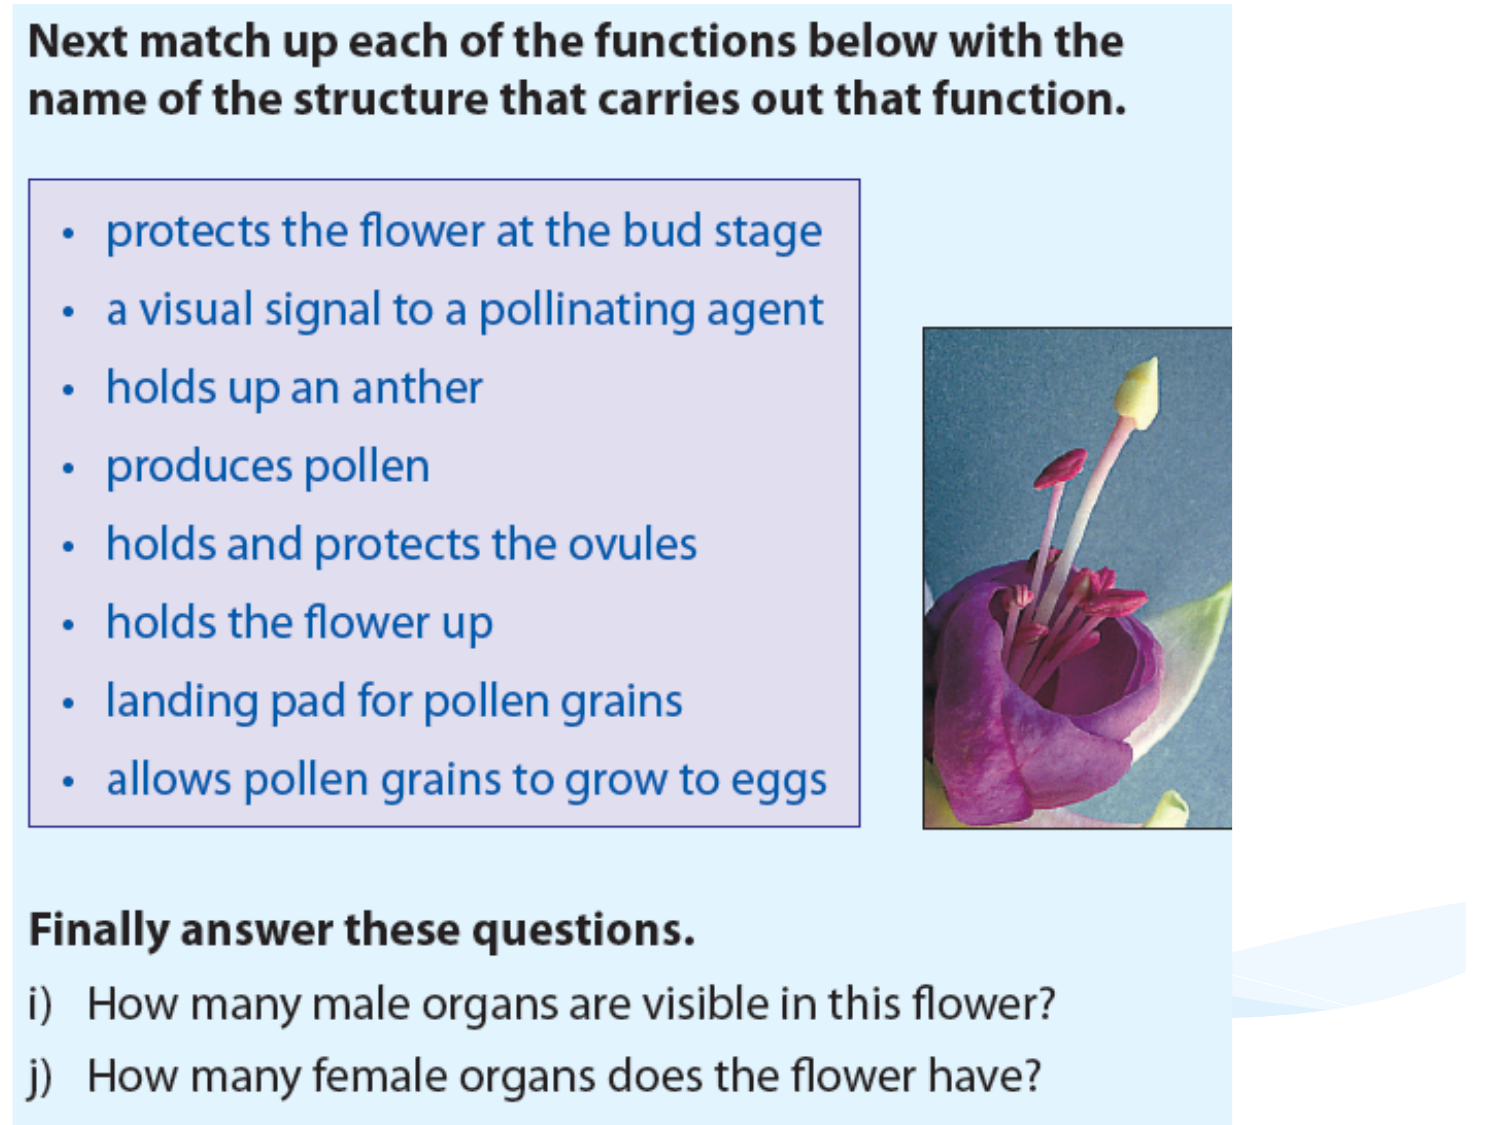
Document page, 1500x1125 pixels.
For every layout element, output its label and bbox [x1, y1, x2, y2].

picture [12, 3, 1233, 1125]
